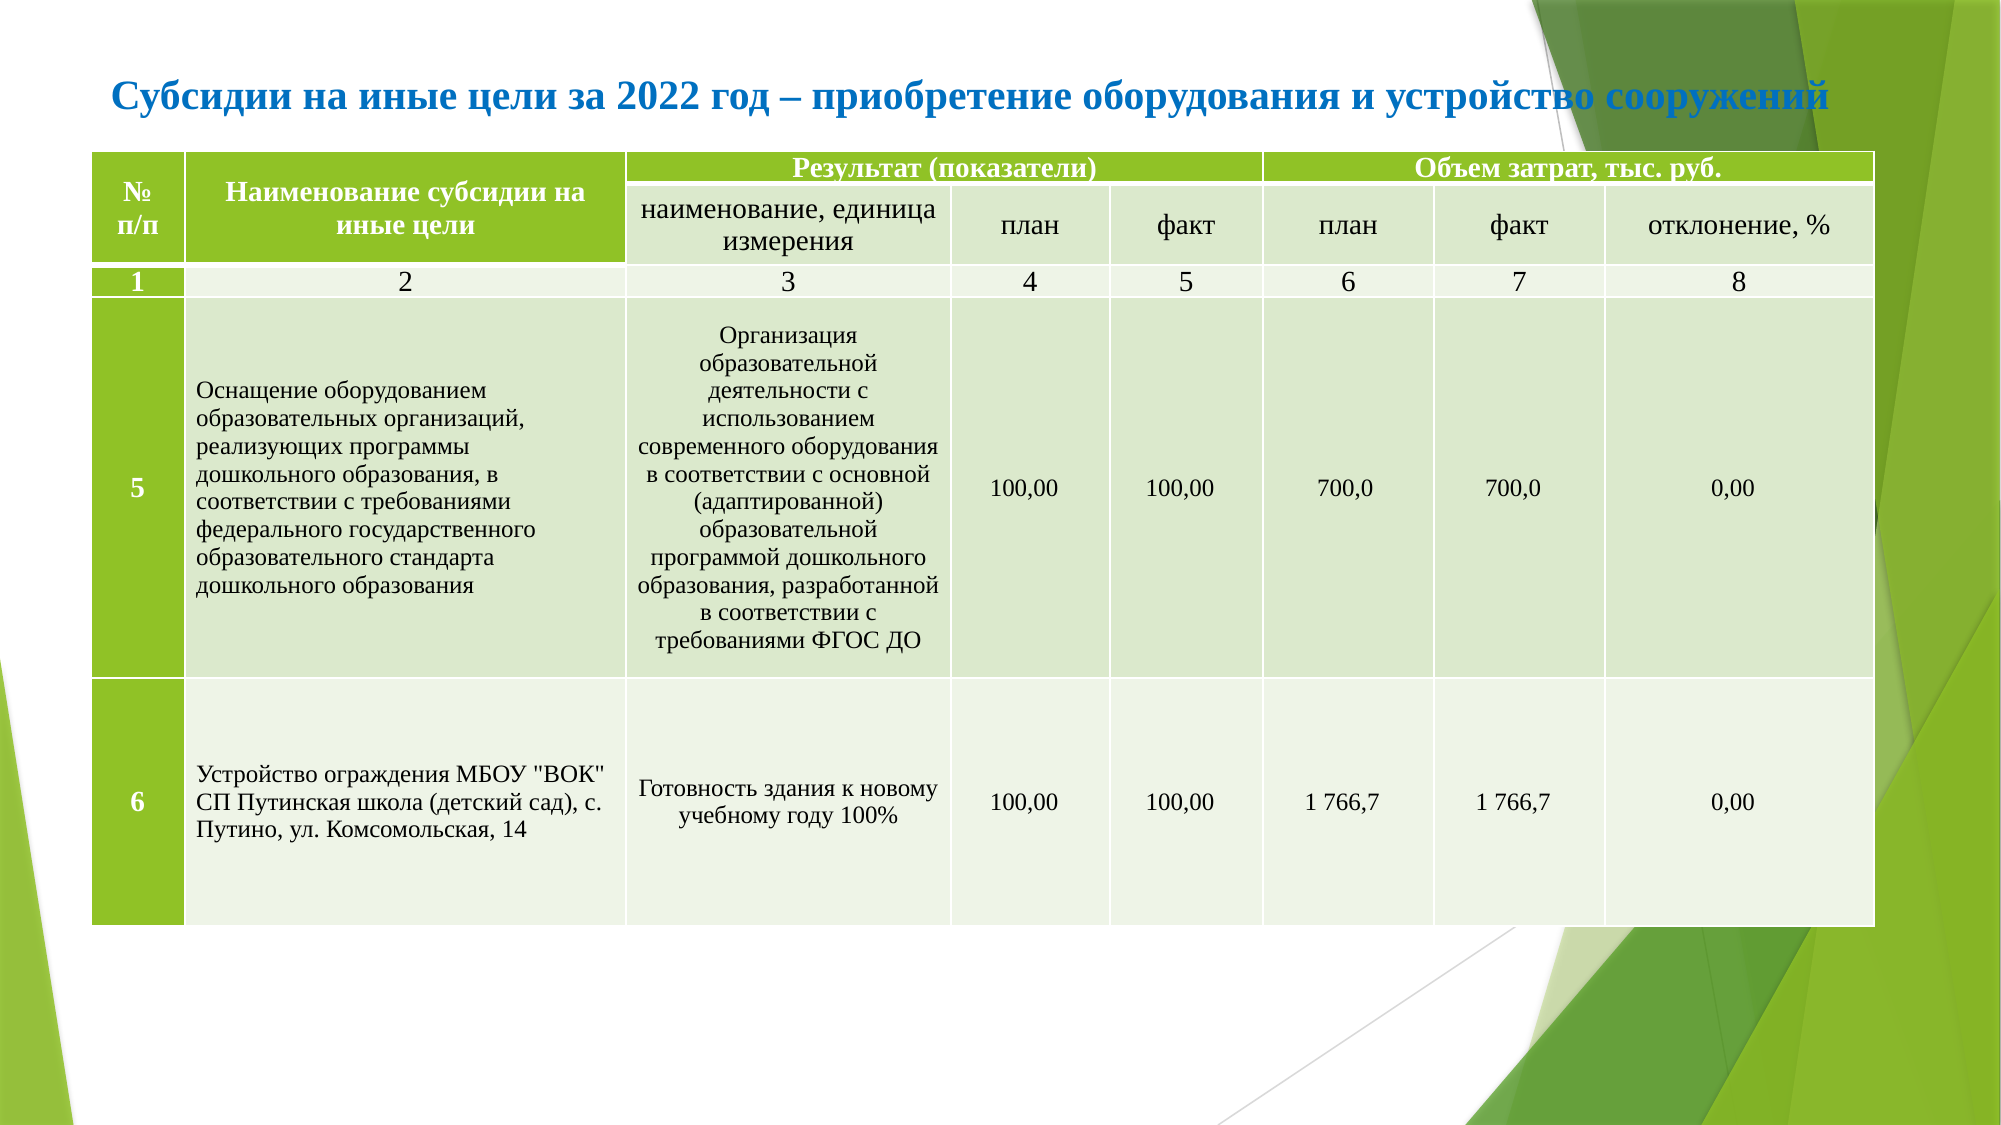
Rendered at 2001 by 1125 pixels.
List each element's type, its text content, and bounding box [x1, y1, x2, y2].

table_cell 0,00 [1606, 679, 1873, 925]
table_cell 0,00 [1606, 298, 1873, 677]
table_cell 100,00 [1111, 679, 1262, 925]
table_cell 3 [627, 266, 950, 296]
table_cell 6 [1264, 266, 1433, 296]
table_cell 2 [186, 268, 625, 296]
table_cell 1 766,7 [1264, 679, 1433, 925]
table_cell план [1264, 186, 1433, 264]
title Субсидии на иные цели за 2022 год – приобретение оборудования и устройство сооружений [95, 59, 1863, 151]
table_cell 700,0 [1264, 298, 1433, 677]
table_cell 6 [92, 679, 184, 925]
table_cell наименование, единица измерения [627, 186, 950, 264]
table_cell отклонение, % [1606, 186, 1873, 264]
table_cell 1 [92, 268, 184, 296]
table_cell 8 [1606, 266, 1873, 296]
table_cell 700,0 [1435, 298, 1604, 677]
table_cell Оснащение оборудованием образовательных организаций, реализующих программы дошкольного образования, в соответствии с требованиями федерального государственного образовательного стандарта дошкольного образования [186, 298, 625, 677]
table_cell Готовность здания к новому учебному году 100% [627, 679, 950, 925]
table_cell 5 [1111, 266, 1262, 296]
table_cell 5 [92, 298, 184, 677]
table_cell 100,00 [1111, 298, 1262, 677]
table_cell факт [1435, 186, 1604, 264]
table_cell Устройство ограждения МБОУ "ВОК" СП Путинская школа (детский сад), с. Путино, ул. Комсомольская, 14 [186, 679, 625, 925]
table_cell Организация образовательной деятельности с использованием современного оборудования в соответствии с основной (адаптированной) образовательной программой дошкольного образования, разработанной в соответствии с требованиями ФГОС ДО [627, 298, 950, 677]
table_header № п/п [92, 152, 184, 262]
table_cell 100,00 [952, 298, 1109, 677]
table_cell факт [1111, 186, 1262, 264]
table_cell 4 [952, 266, 1109, 296]
table_header Объем затрат, тыс. руб. [1264, 152, 1873, 181]
table_header Наименование субсидии на иные цели [186, 152, 625, 262]
table_cell 1 766,7 [1435, 679, 1604, 925]
table_cell 100,00 [952, 679, 1109, 925]
table_cell план [952, 186, 1109, 264]
table_cell 7 [1435, 266, 1604, 296]
table_header Результат (показатели) [627, 152, 1262, 181]
